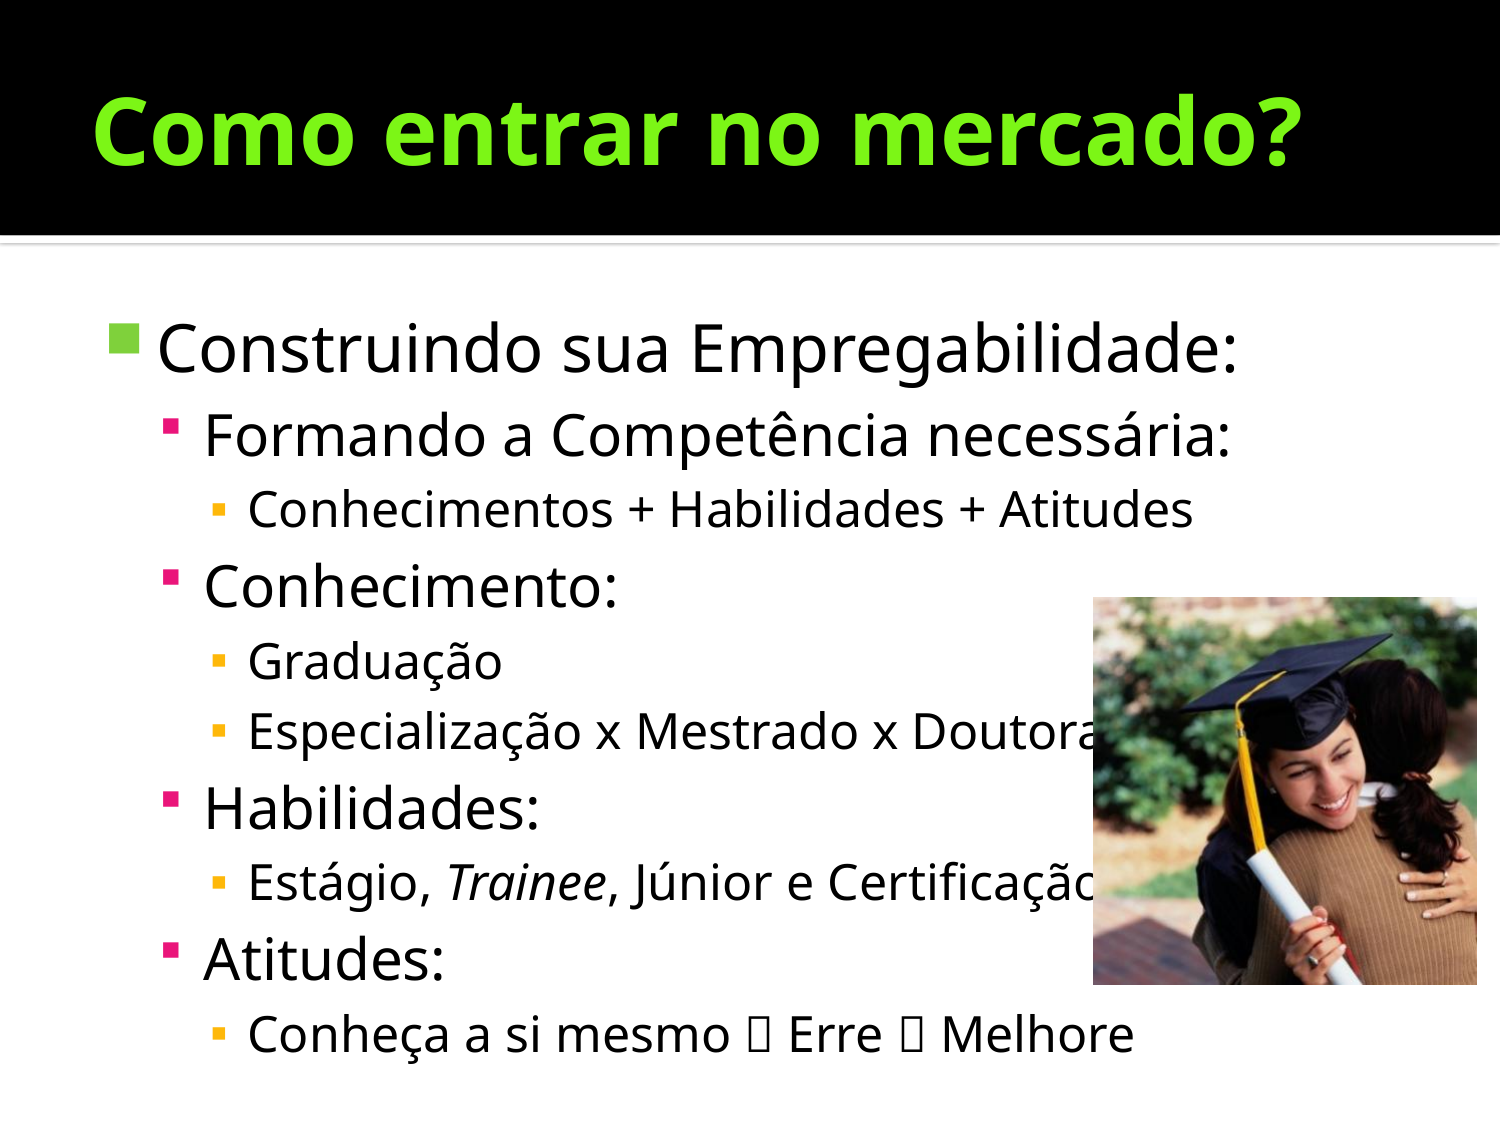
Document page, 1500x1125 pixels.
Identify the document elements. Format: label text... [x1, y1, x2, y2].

title Como entrar no mercado? [75, 25, 1425, 231]
list Construindo sua Empregabilidade: Formando a Competência necessária: Conhecimentos + Habilidades + Atitudes Conhecimento: Graduação Especialização x Mestrado x Doutorado Habilidades: Estágio, Trainee, Júnior e Certificação Atitudes: Conheça a si mesmo  Erre  Melhore [75, 291, 1425, 1090]
picture [1093, 597, 1477, 985]
